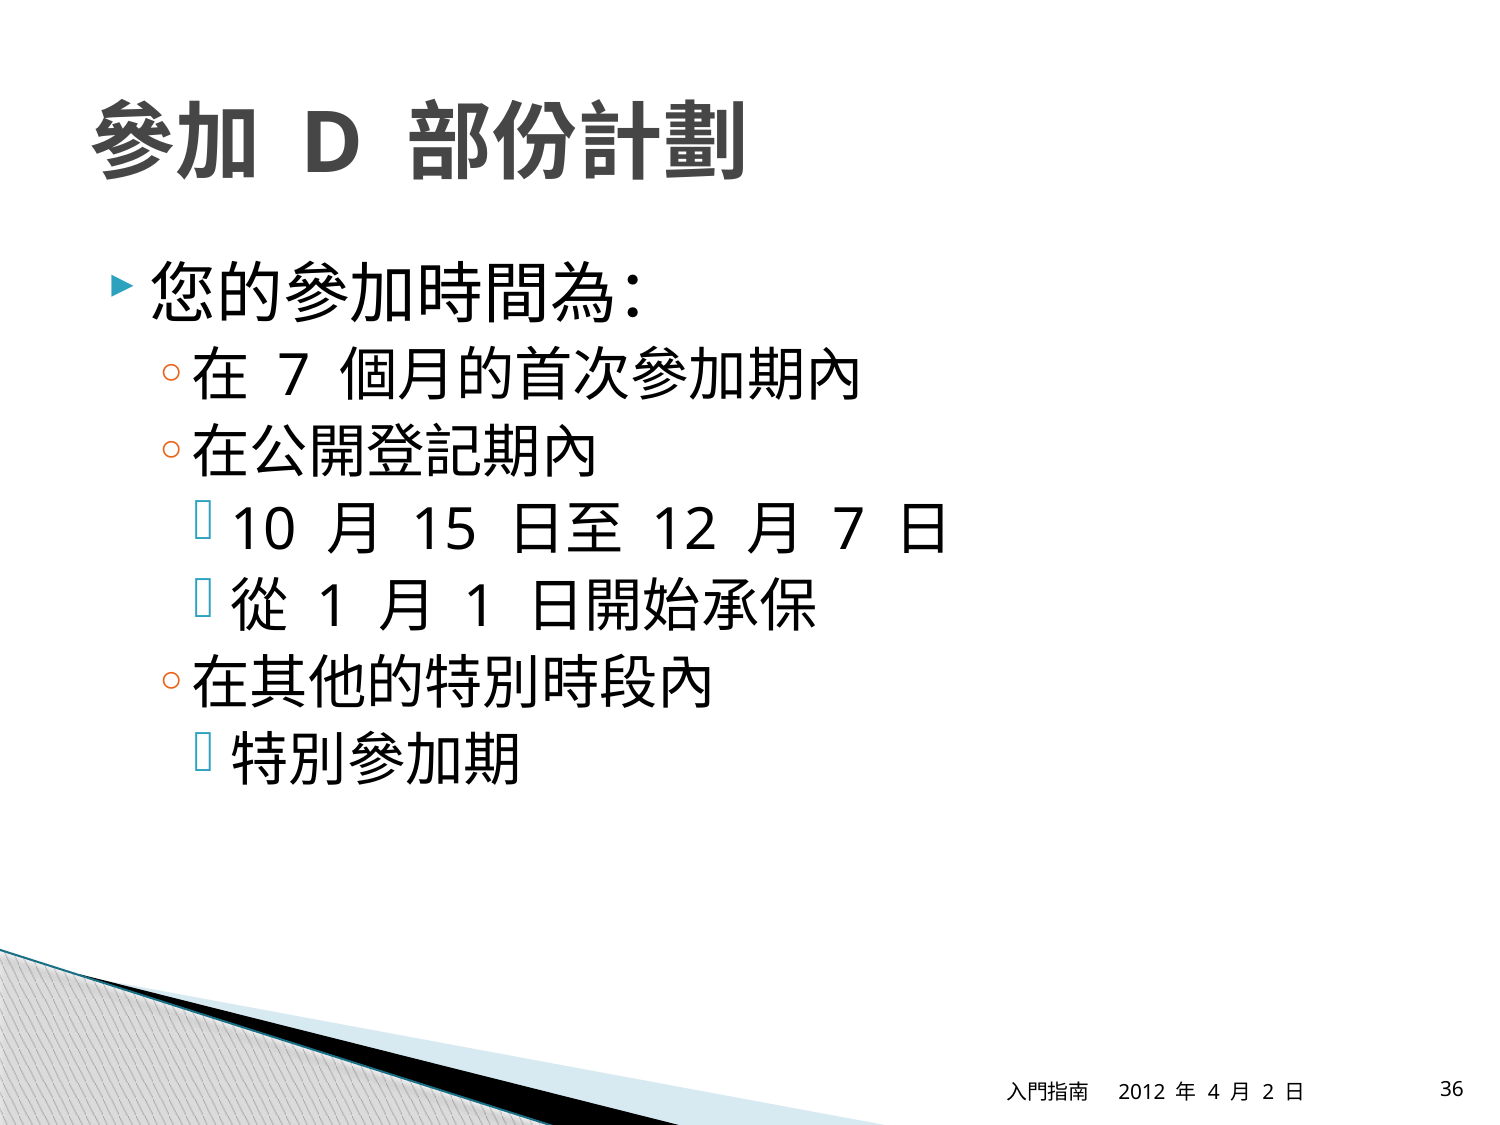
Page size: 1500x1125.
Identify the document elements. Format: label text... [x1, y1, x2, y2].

list 您的參加時間為： 在 7 個月的首次參加期內 在公開登記期內 10 月 15 日至 12 月 7 日 從 1 月 1 日開始承保 在其他的特別時段內 特別參加期 [75, 243, 1425, 986]
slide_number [1105, 1051, 1418, 1112]
title 參加 D 部份計劃 [75, 45, 1425, 233]
slide_number 36 [1418, 1051, 1479, 1112]
footer 入門指南 [718, 1051, 1105, 1112]
